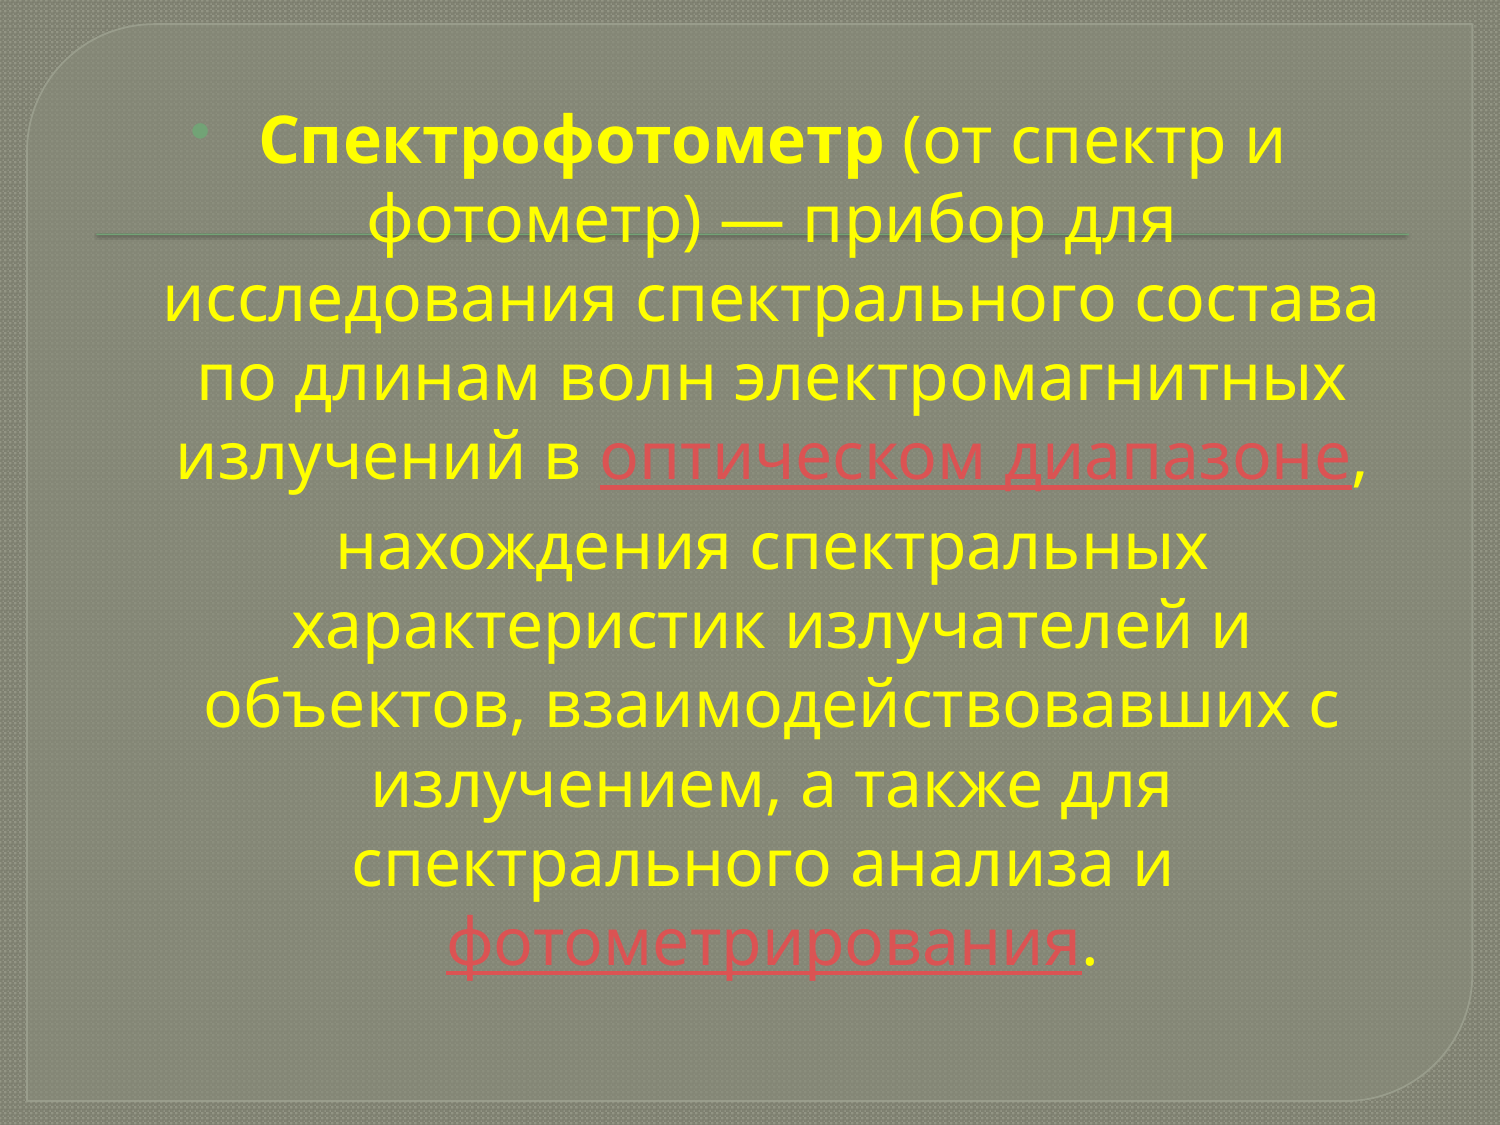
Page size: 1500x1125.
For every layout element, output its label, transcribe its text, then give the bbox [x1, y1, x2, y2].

list Спектрофотометр (от спектр и фотометр) — прибор для исследования спектрального состава по длинам волн электромагнитных излучений в оптическом диапазоне, нахождения спектральных характеристик излучателей и объектов, взаимодействовавших с излучением, а также для спектрального анализа и фотометрирования. [75, 90, 1425, 1005]
